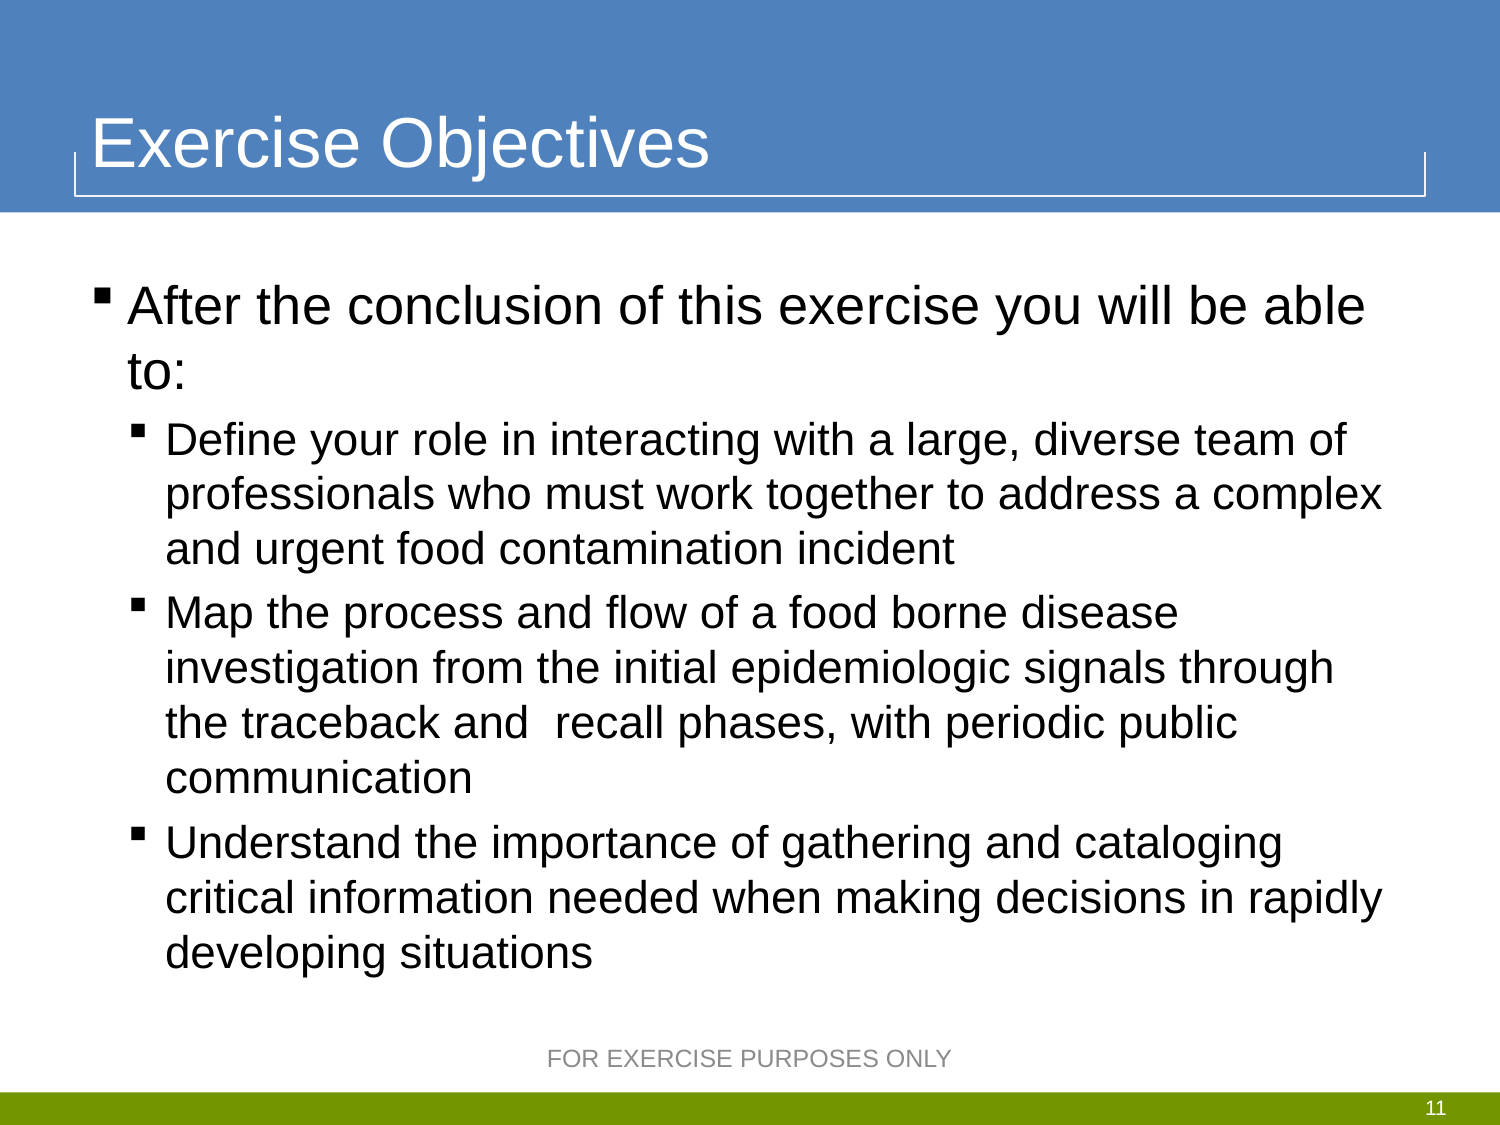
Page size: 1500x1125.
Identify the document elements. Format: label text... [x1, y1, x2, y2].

footer FOR EXERCISE PURPOSES ONLY [512, 1042, 988, 1103]
title Exercise Objectives [74, 44, 1426, 233]
list After the conclusion of this exercise you will be able to: Define your role in interacting with a large, diverse team of professionals who must work together to address a complex and urgent food contamination incident Map the process and flow of a food borne disease investigation from the initial epidemiologic signals through the traceback and recall phases, with periodic public communication Understand the importance of gathering and cataloging critical information needed when making decisions in rapidly developing situations [74, 262, 1426, 1006]
